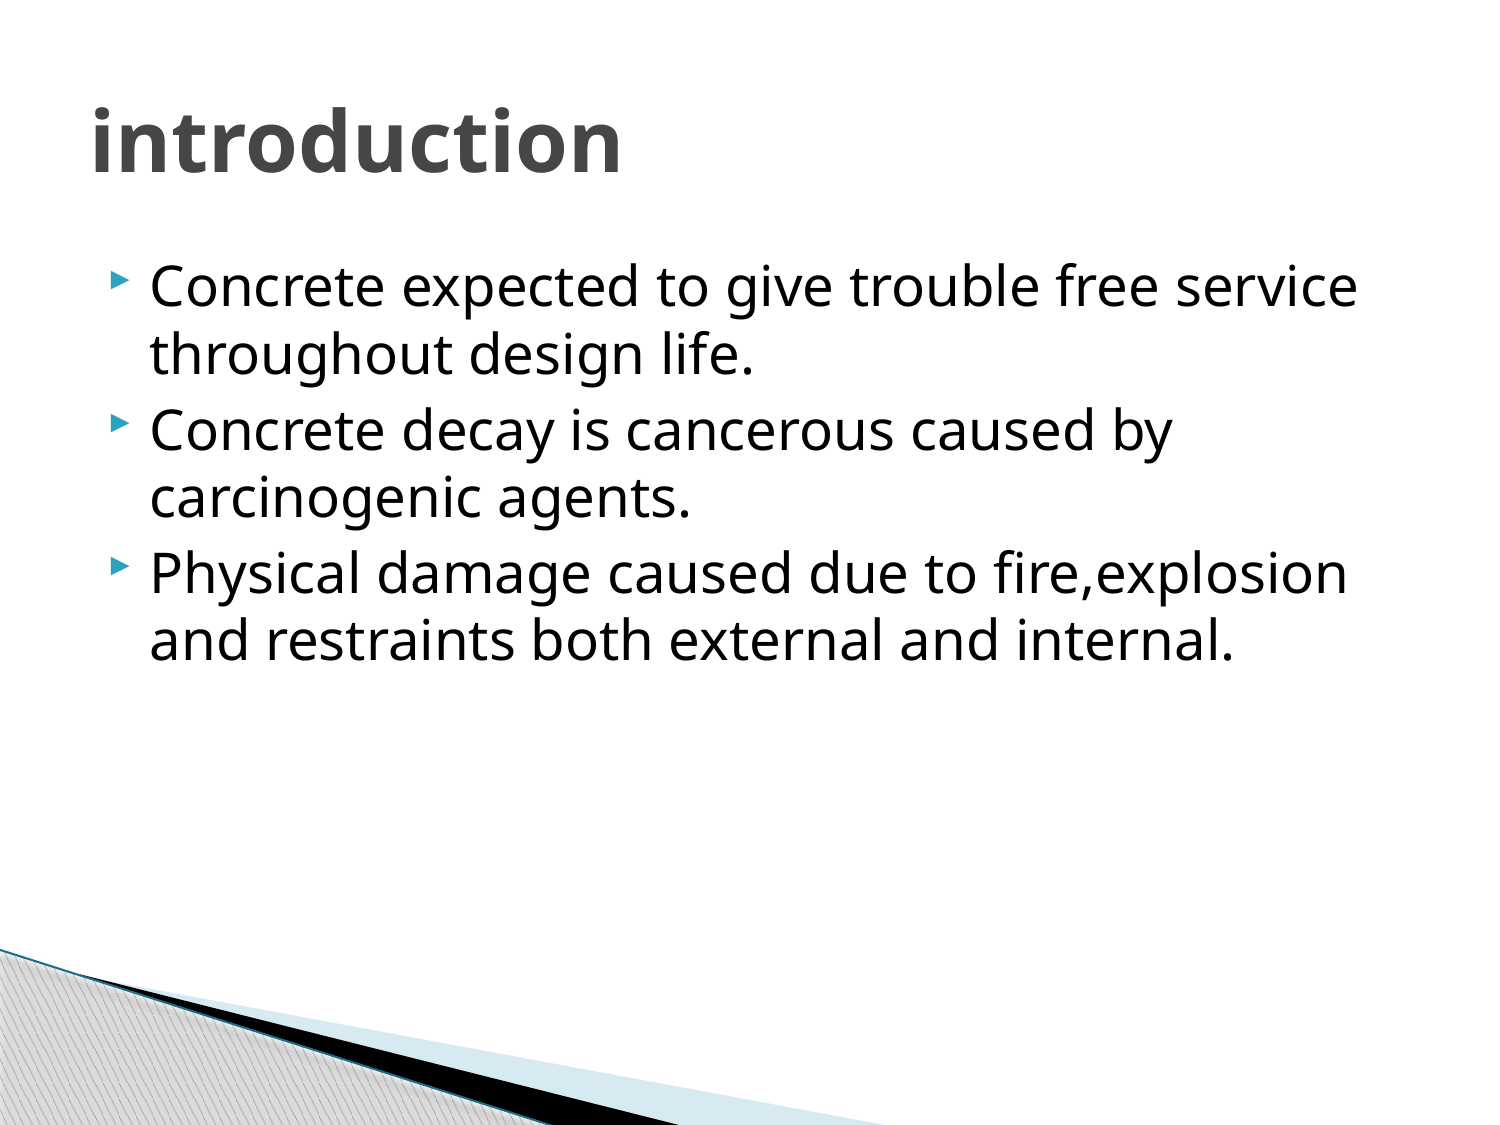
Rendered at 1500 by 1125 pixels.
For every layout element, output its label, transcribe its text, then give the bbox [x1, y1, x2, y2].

list Concrete expected to give trouble free service throughout design life. Concrete decay is cancerous caused by carcinogenic agents. Physical damage caused due to fire,explosion and restraints both external and internal. [75, 243, 1425, 986]
title introduction [75, 45, 1425, 233]
